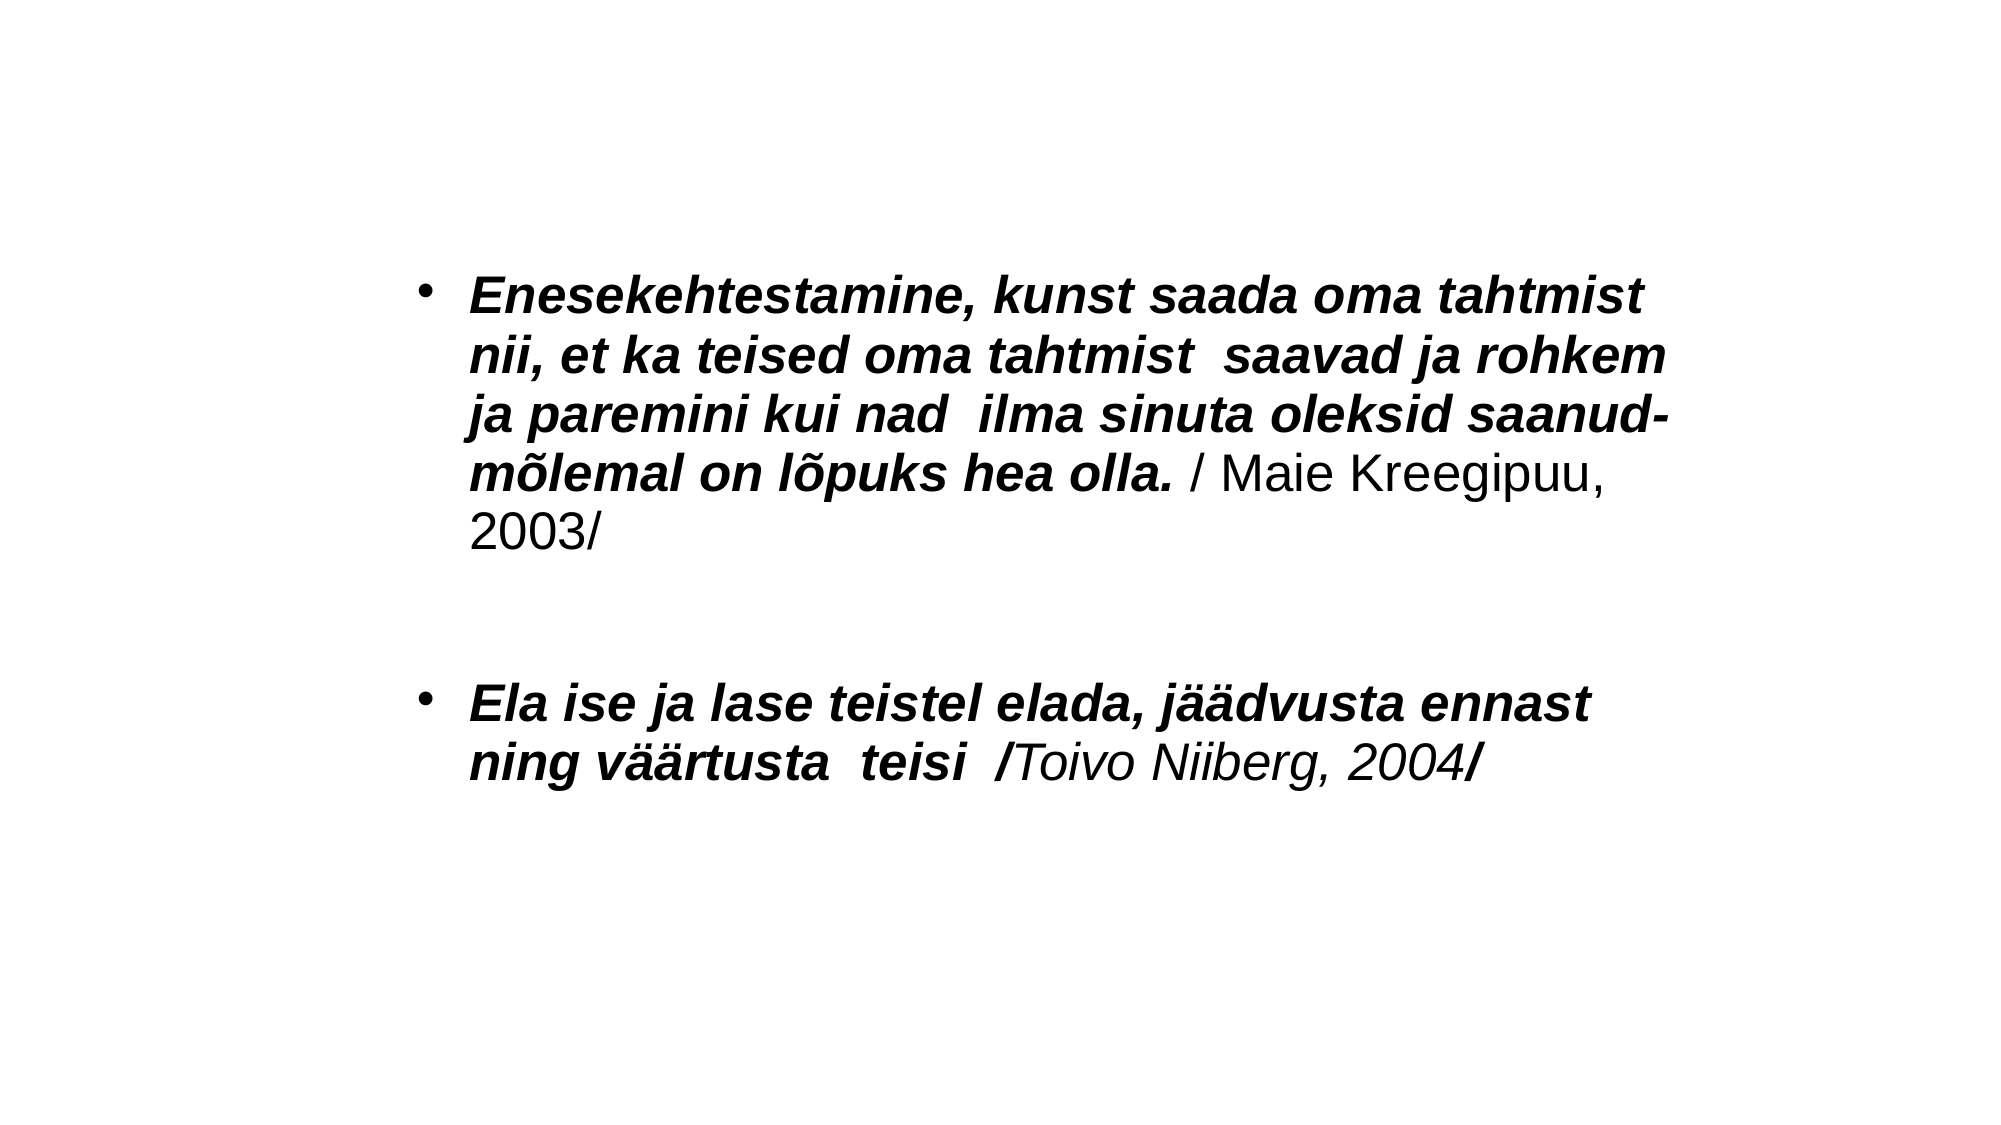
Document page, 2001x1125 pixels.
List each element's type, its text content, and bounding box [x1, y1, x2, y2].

text_box Enesekehtestamine, kunst saada oma tahtmist nii, et ka teised oma tahtmist saavad ja rohkem ja paremini kui nad ilma sinuta oleksid saanud- mõlemal on lõpuks hea olla. / Maie Kreegipuu, 2003/ Ela ise ja lase teistel elada, jäädvusta ennast ning väärtusta teisi /Toivo Niiberg, 2004/ [324, 263, 1675, 993]
